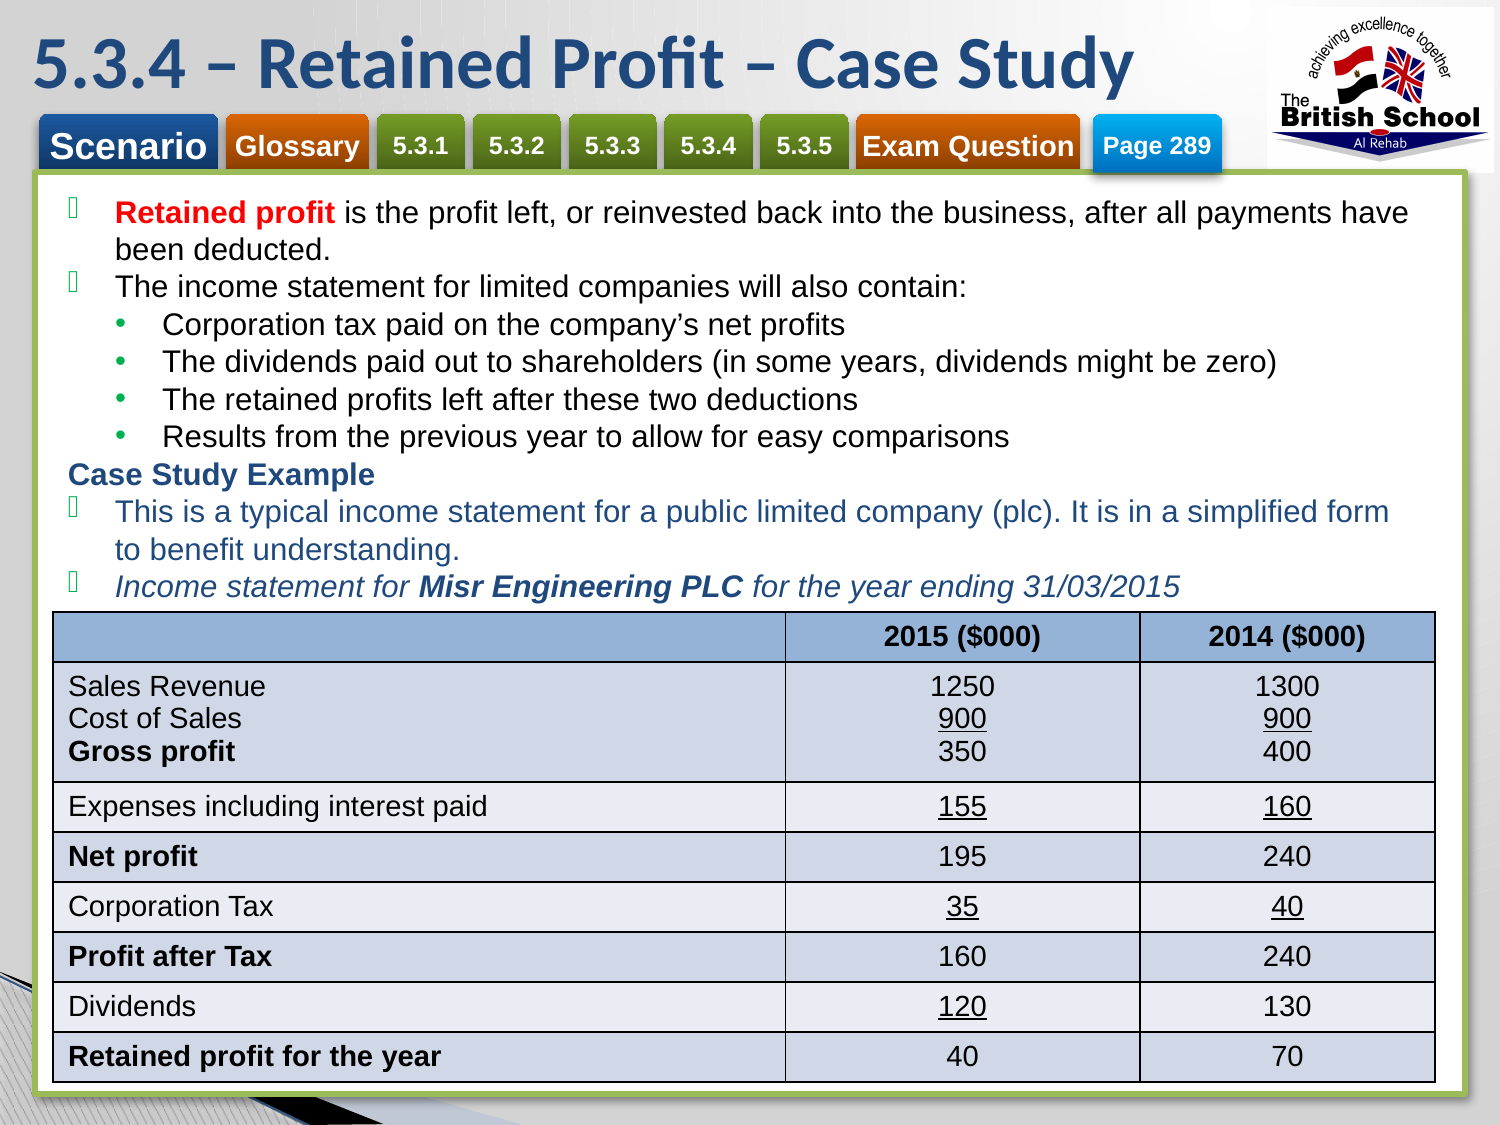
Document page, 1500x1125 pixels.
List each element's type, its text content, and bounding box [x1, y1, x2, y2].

table_cell 155 [786, 783, 1139, 831]
text_box Retained profit is the profit left, or reinvested back into the business, after all payments have been deducted. The income statement for limited companies will also contain: Corporation tax paid on the company’s net profits The dividends paid out to shareholders (in some years, dividends might be zero) The retained profits left after these two deductions Results from the previous year to allow for easy comparisons Case Study Example This is a typical income statement for a public limited company (plc). It is in a simplified form to benefit understanding. Income statement for Misr Engineering PLC for the year ending 31/03/2015 [53, 184, 1436, 611]
table_cell Expenses including interest paid [54, 783, 785, 831]
table_header [54, 613, 785, 661]
table_cell Net profit [54, 833, 785, 881]
table_cell 240 [1141, 833, 1434, 881]
table_cell Retained profit for the year [54, 1033, 785, 1081]
table_cell 1250 900 350 [786, 663, 1139, 781]
table_cell 70 [1141, 1033, 1434, 1081]
table_cell 160 [1141, 783, 1434, 831]
table_cell Profit after Tax [54, 933, 785, 981]
table_header 2015 ($000) [786, 613, 1139, 661]
table_cell 35 [786, 883, 1139, 931]
table_cell Sales Revenue Cost of Sales Gross profit [54, 663, 785, 781]
table_cell 130 [1141, 983, 1434, 1031]
table_cell 120 [786, 983, 1139, 1031]
picture [1267, 7, 1495, 173]
table_cell 160 [786, 933, 1139, 981]
text_box Page 289 [1092, 114, 1223, 173]
title 5.3.4 – Retained Profit – Case Study [17, 7, 1282, 110]
table_cell 195 [786, 833, 1139, 881]
table_cell Corporation Tax [54, 883, 785, 931]
picture [281, 1114, 303, 1125]
table_cell 240 [1141, 933, 1434, 981]
table_header 2014 ($000) [1141, 613, 1434, 661]
table_cell Dividends [54, 983, 785, 1031]
table_cell 40 [786, 1033, 1139, 1081]
table_cell 1300 900 400 [1141, 663, 1434, 781]
table_cell 40 [1141, 883, 1434, 931]
